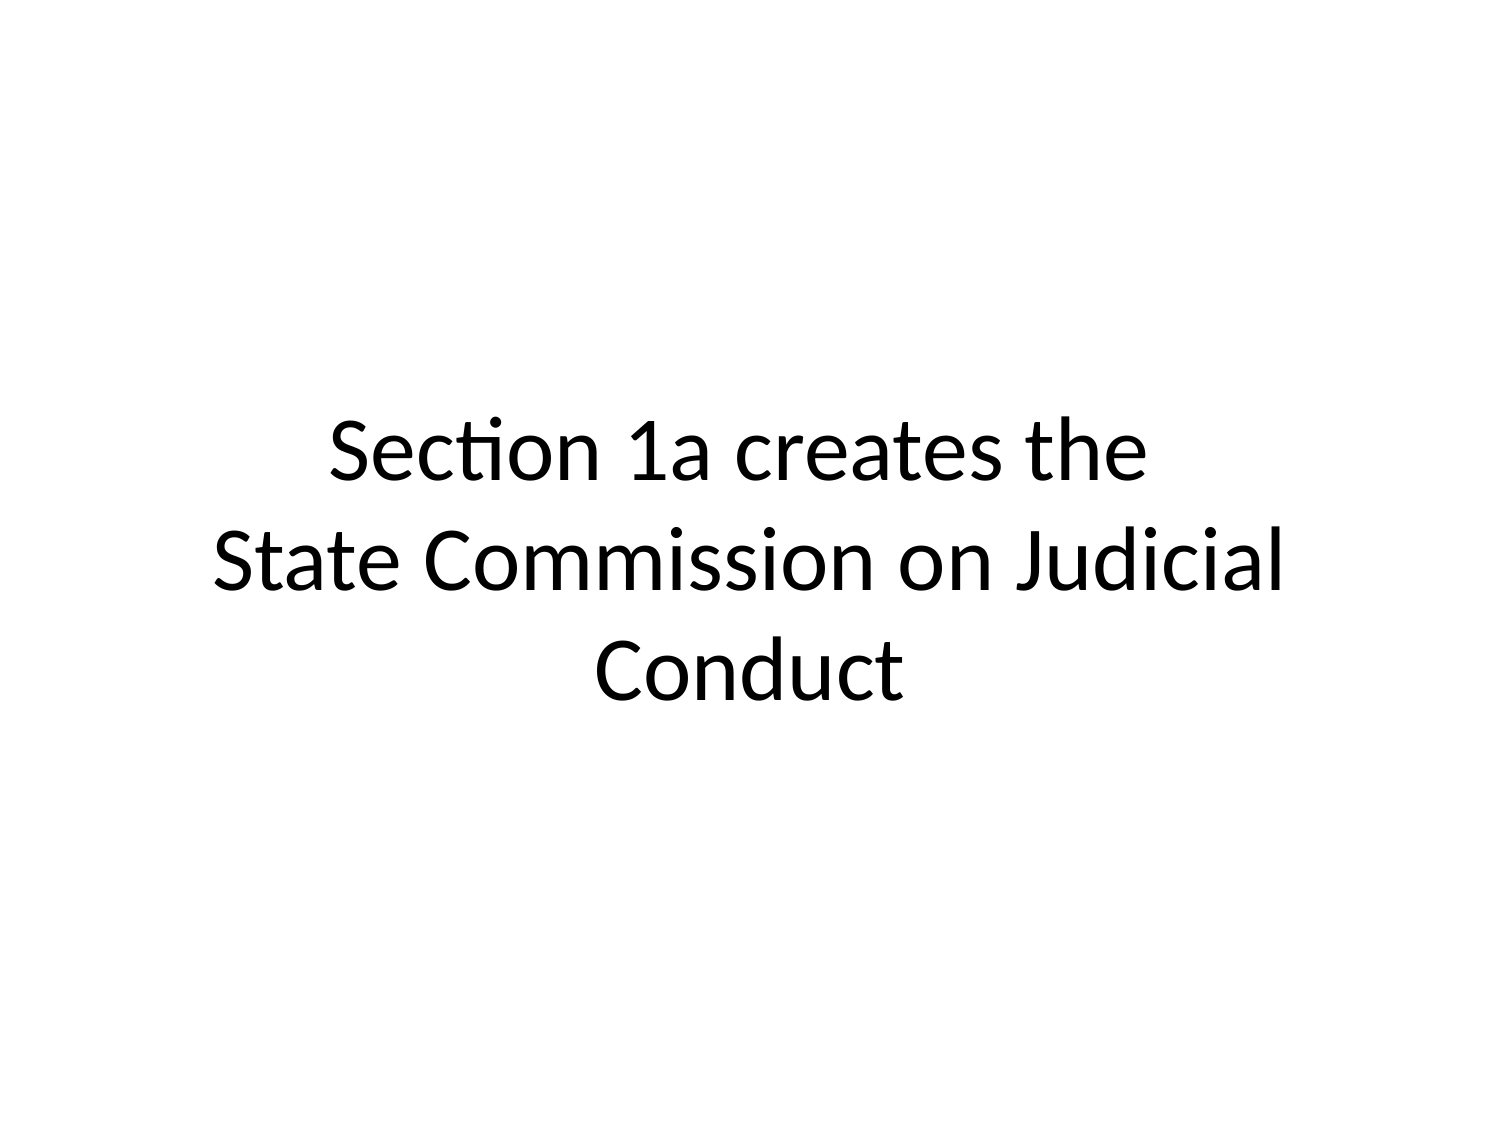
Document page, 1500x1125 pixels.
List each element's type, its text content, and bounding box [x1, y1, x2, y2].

title Section 1a creates the State Commission on Judicial Conduct [74, 44, 1426, 1063]
